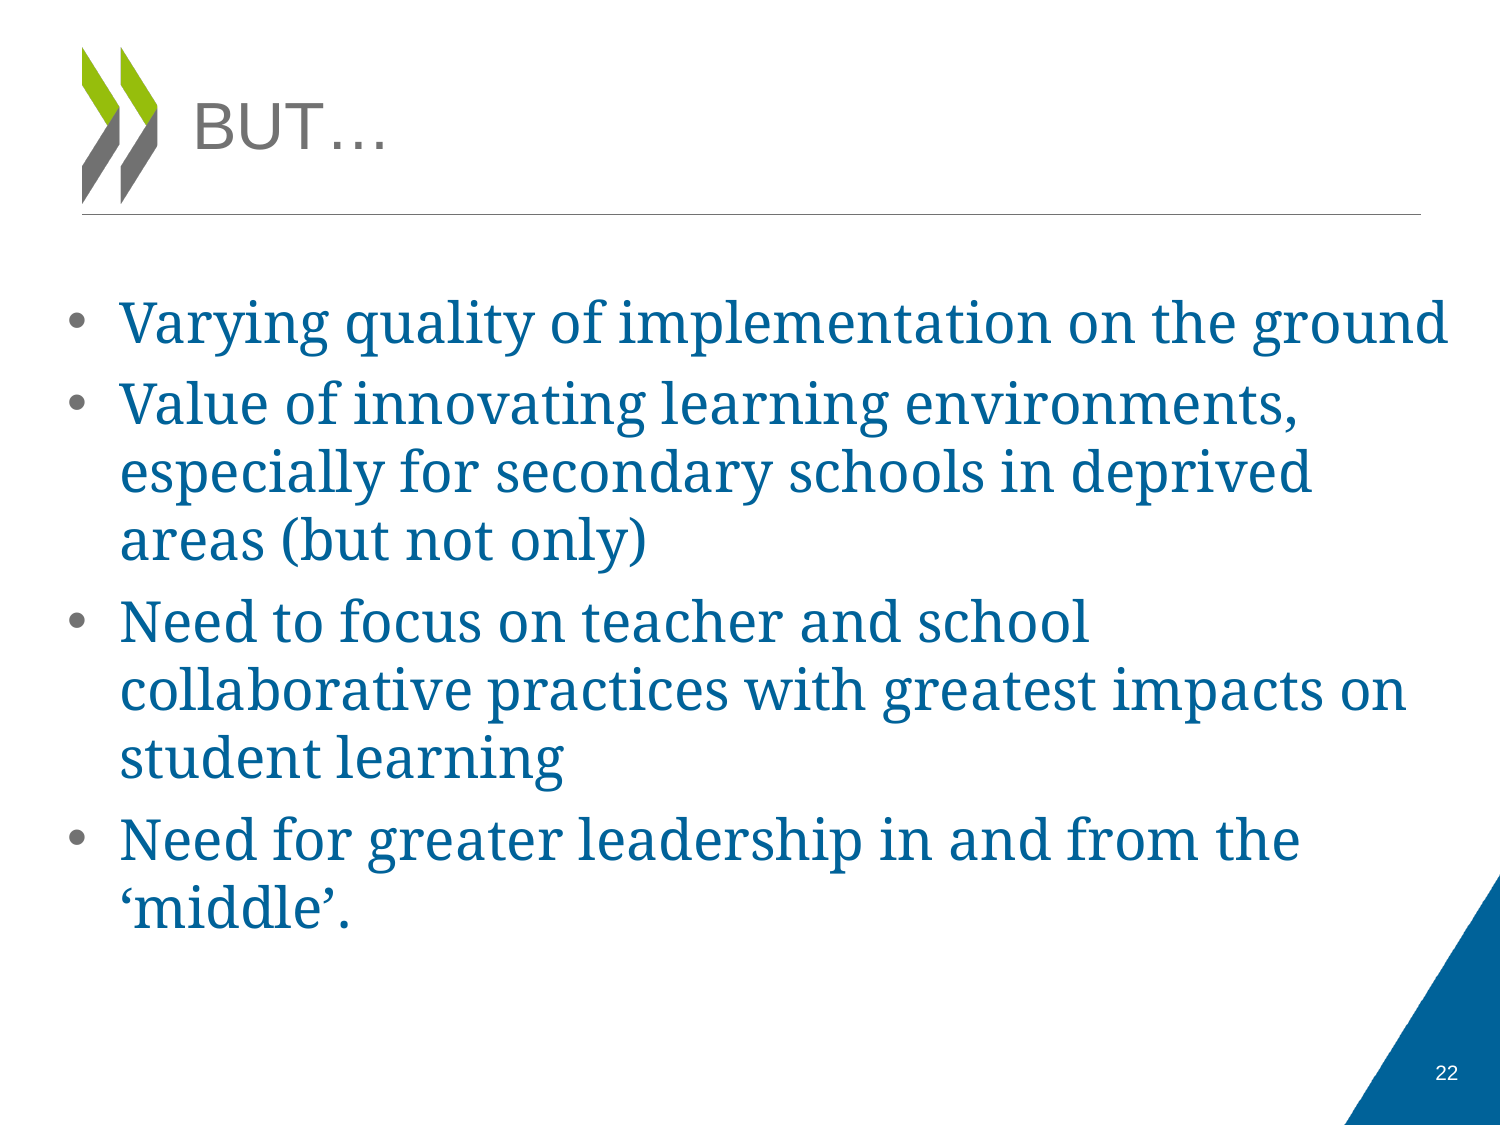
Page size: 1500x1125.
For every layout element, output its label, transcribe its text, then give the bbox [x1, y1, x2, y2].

picture [1344, 874, 1500, 1125]
slide_number 22 [1417, 1051, 1474, 1092]
title BUT… [177, 38, 1394, 207]
list Varying quality of implementation on the ground Value of innovating learning environments, especially for secondary schools in deprived areas (but not only) Need to focus on teacher and school collaborative practices with greatest impacts on student learning Need for greater leadership in and from the ‘middle’. [53, 278, 1471, 1022]
